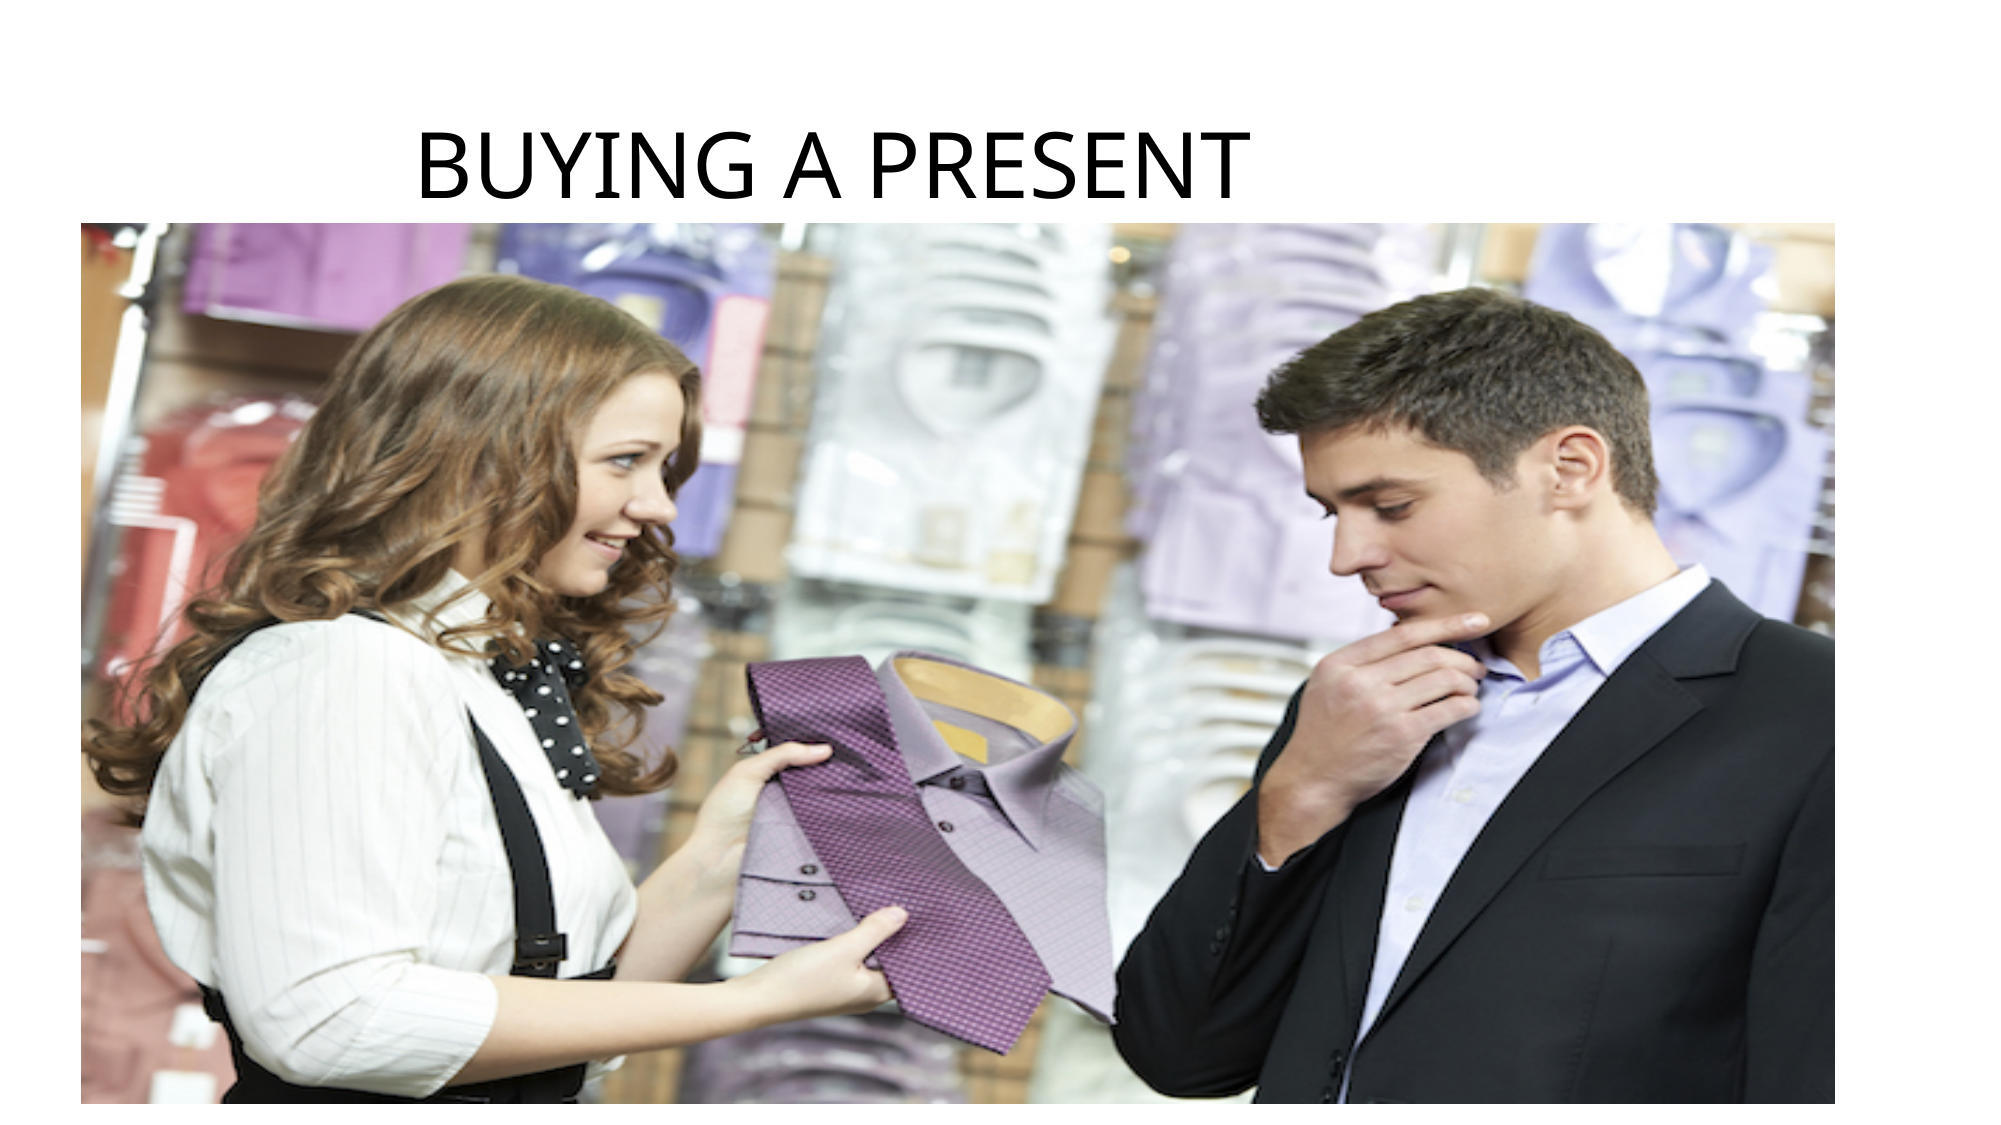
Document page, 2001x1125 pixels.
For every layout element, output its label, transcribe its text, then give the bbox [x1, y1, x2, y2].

title BUYING A PRESENT [137, 59, 1863, 278]
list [81, 223, 1835, 1105]
